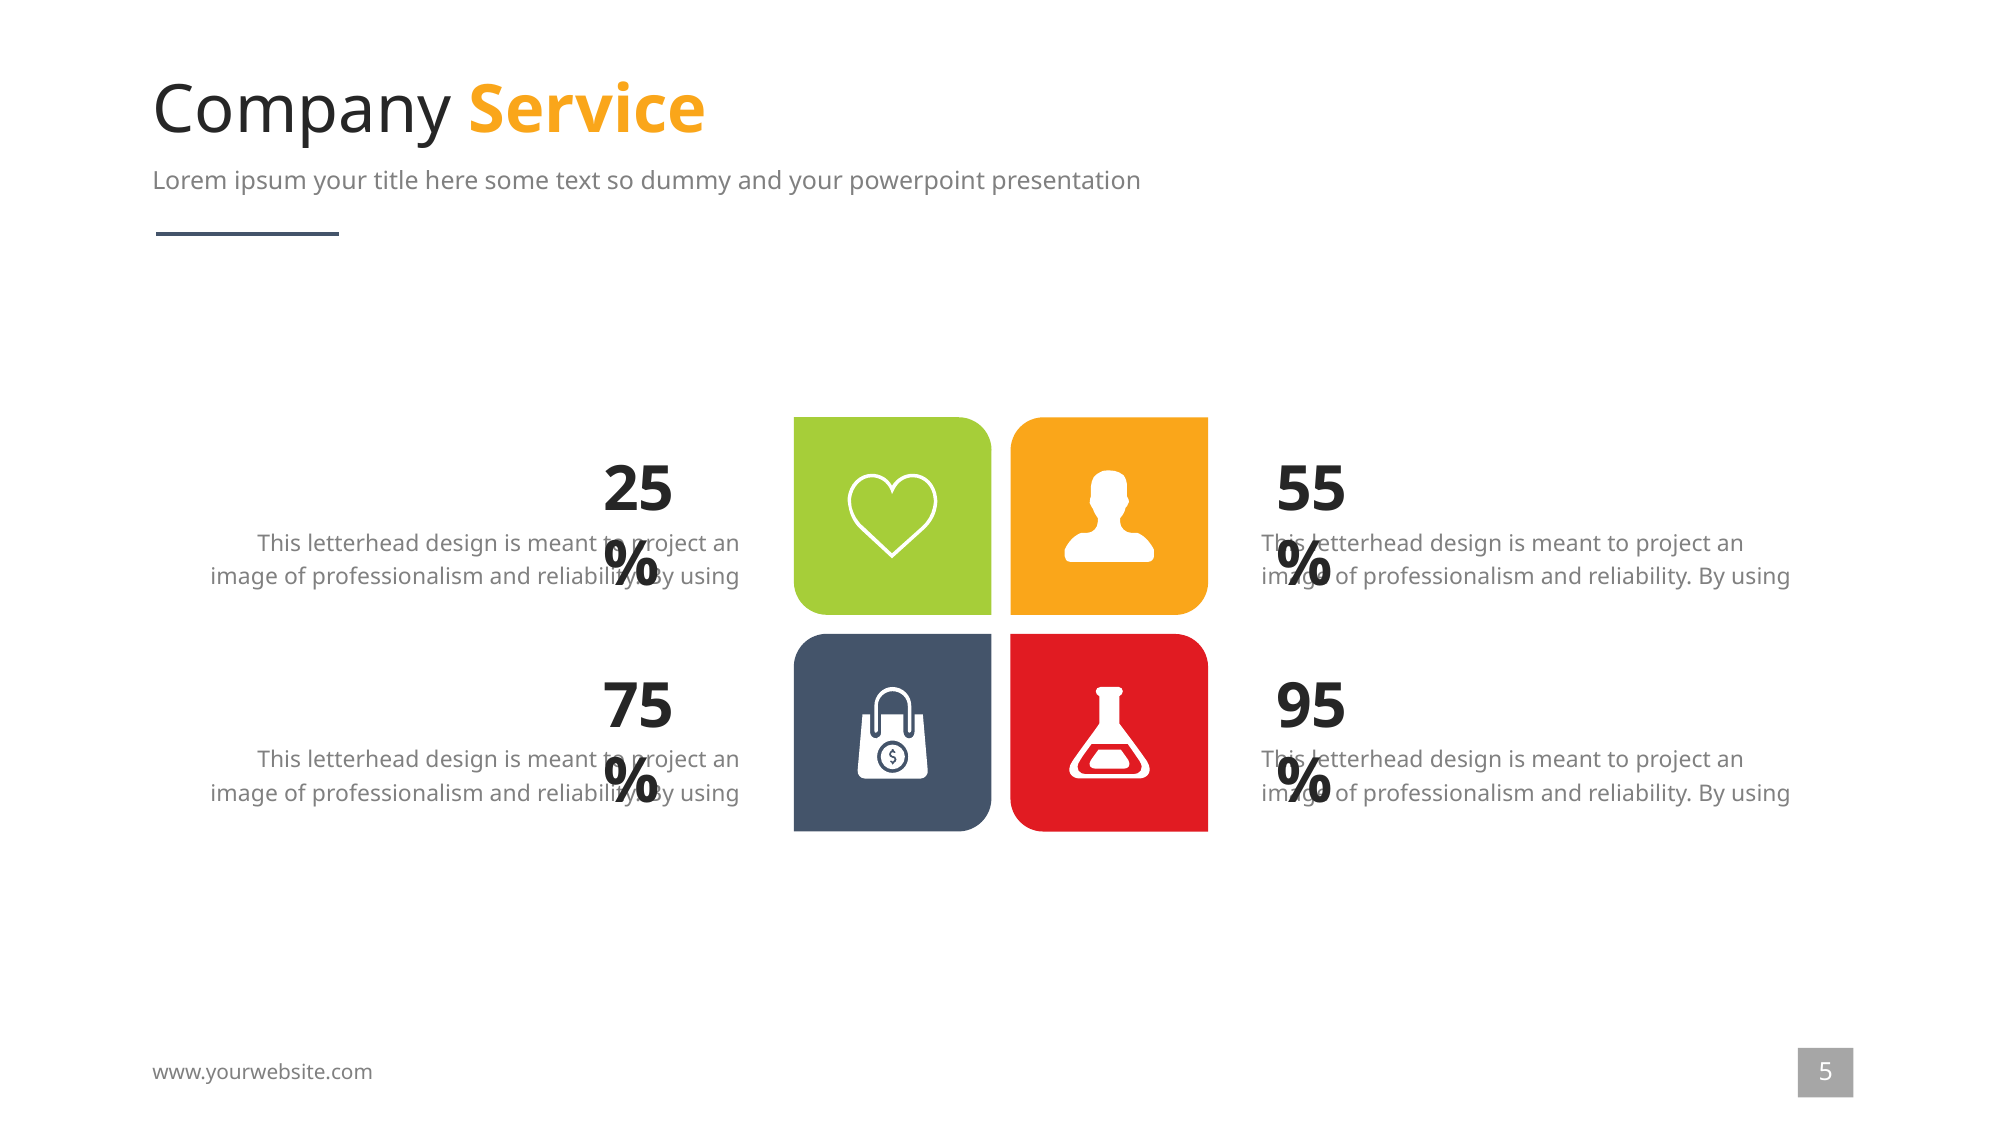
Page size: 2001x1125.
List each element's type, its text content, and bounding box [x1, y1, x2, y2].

footer www.yourwebsite.com [137, 1042, 415, 1103]
slide_number 5 [1788, 1042, 1863, 1103]
title Company Service [137, 55, 1863, 160]
list Lorem ipsum your title here some text so dummy and your powerpoint presentation [137, 160, 1863, 207]
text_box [198, 417, 1804, 832]
